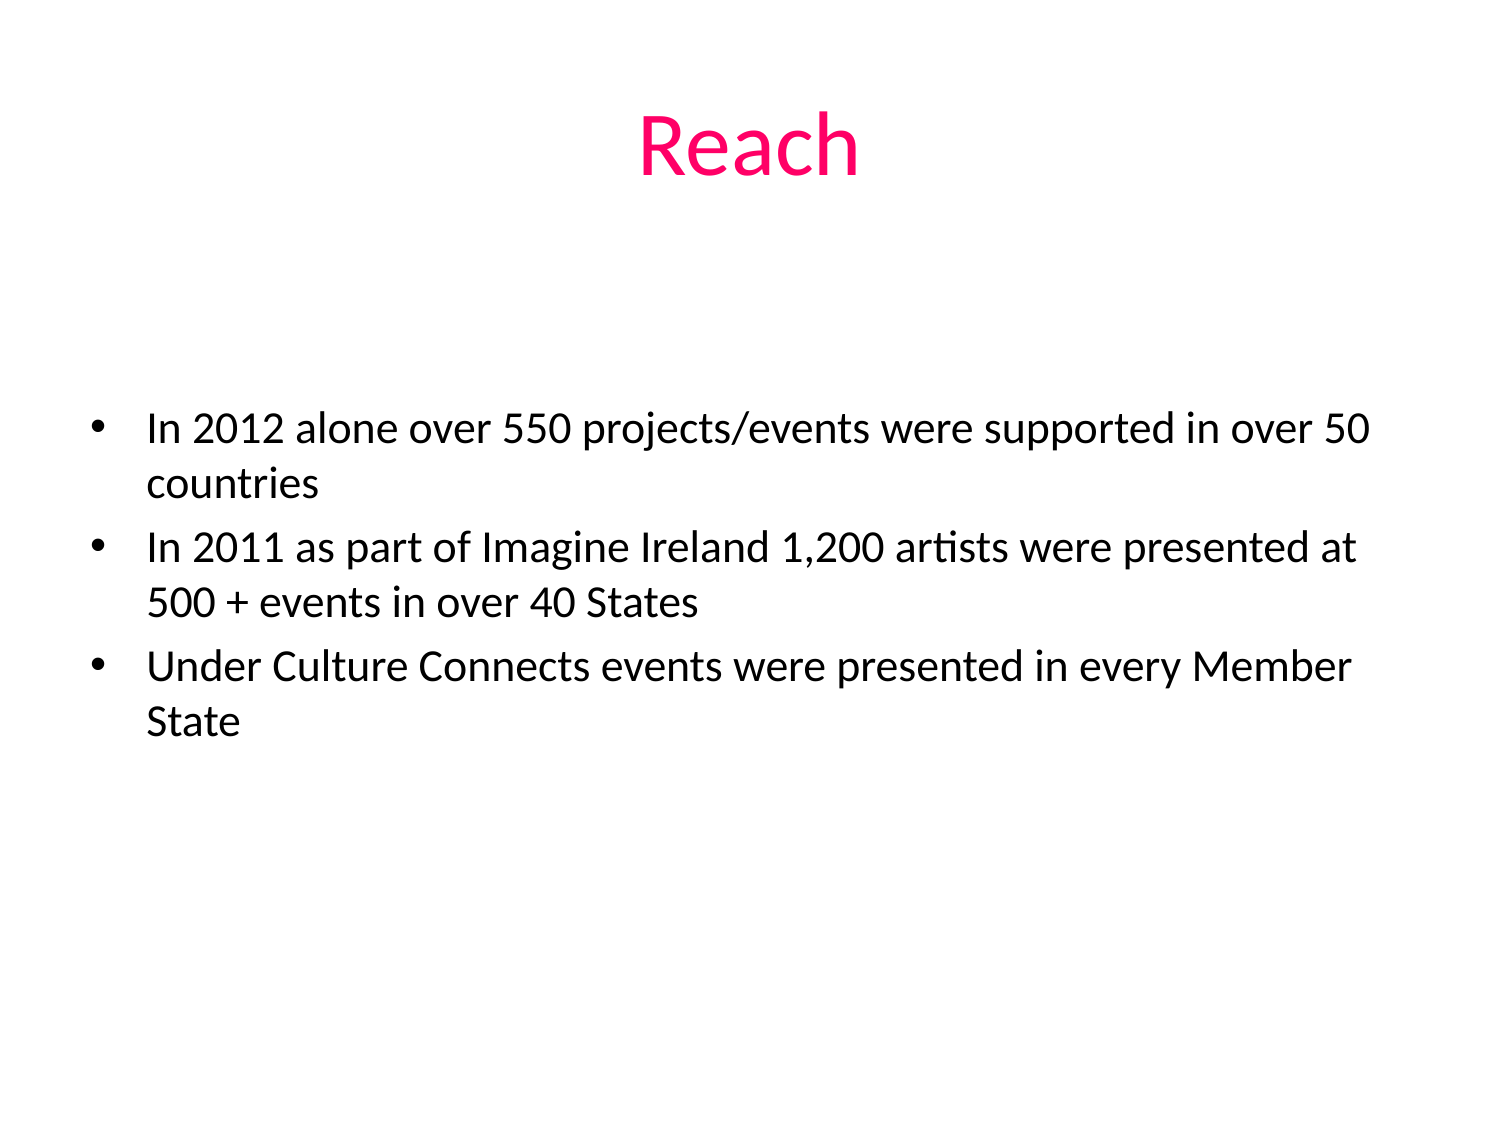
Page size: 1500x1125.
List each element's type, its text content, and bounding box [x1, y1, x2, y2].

list In 2012 alone over 550 projects/events were supported in over 50 countries In 2011 as part of Imagine Ireland 1,200 artists were presented at 500 + events in over 40 States Under Culture Connects events were presented in every Member State [75, 262, 1425, 1005]
title Reach [75, 45, 1425, 233]
